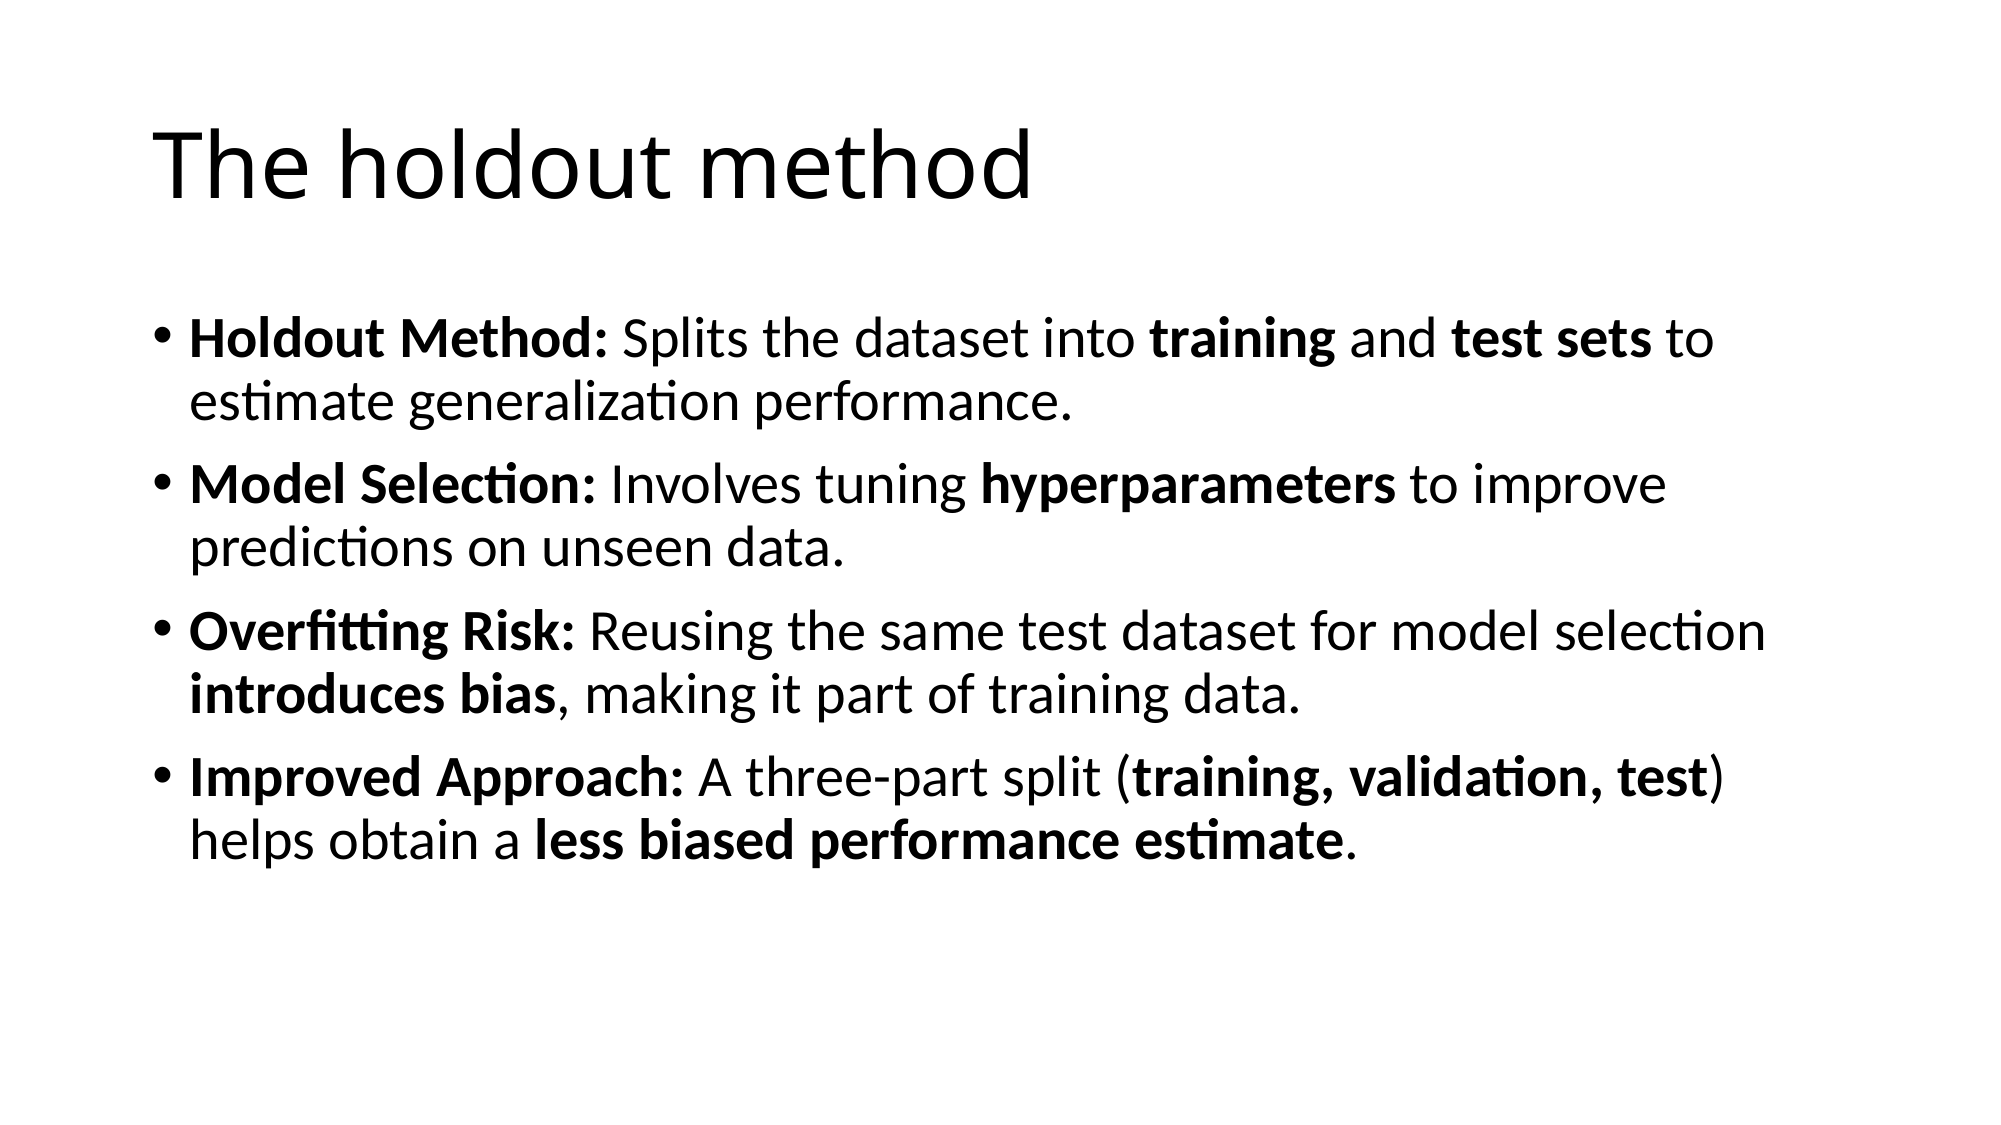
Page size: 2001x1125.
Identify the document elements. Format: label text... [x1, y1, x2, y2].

title The holdout method [137, 59, 1863, 278]
list Holdout Method: Splits the dataset into training and test sets to estimate generalization performance. Model Selection: Involves tuning hyperparameters to improve predictions on unseen data. Overfitting Risk: Reusing the same test dataset for model selection introduces bias, making it part of training data. Improved Approach: A three-part split (training, validation, test) helps obtain a less biased performance estimate. [137, 299, 1863, 1014]
